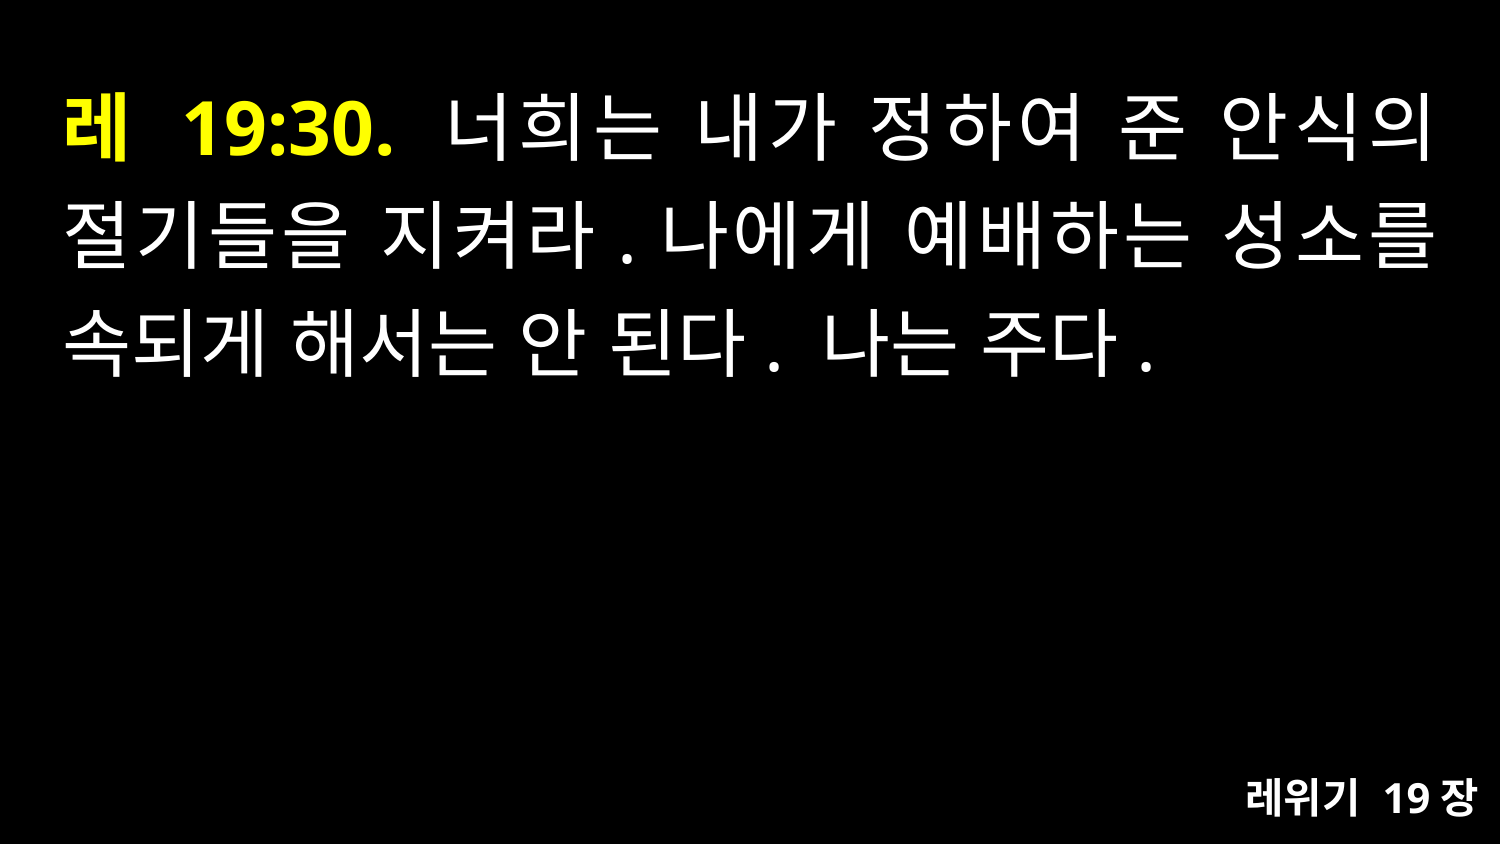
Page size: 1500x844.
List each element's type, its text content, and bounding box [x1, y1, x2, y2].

title 레 19:30. 너희는 내가 정하여 준 안식의 절기들을 지켜라.나에게 예배하는 성소를 속되게 해서는 안 된다. 나는 주다. [0, 0, 1500, 844]
subtitle 레위기 19장 [916, 770, 1500, 844]
